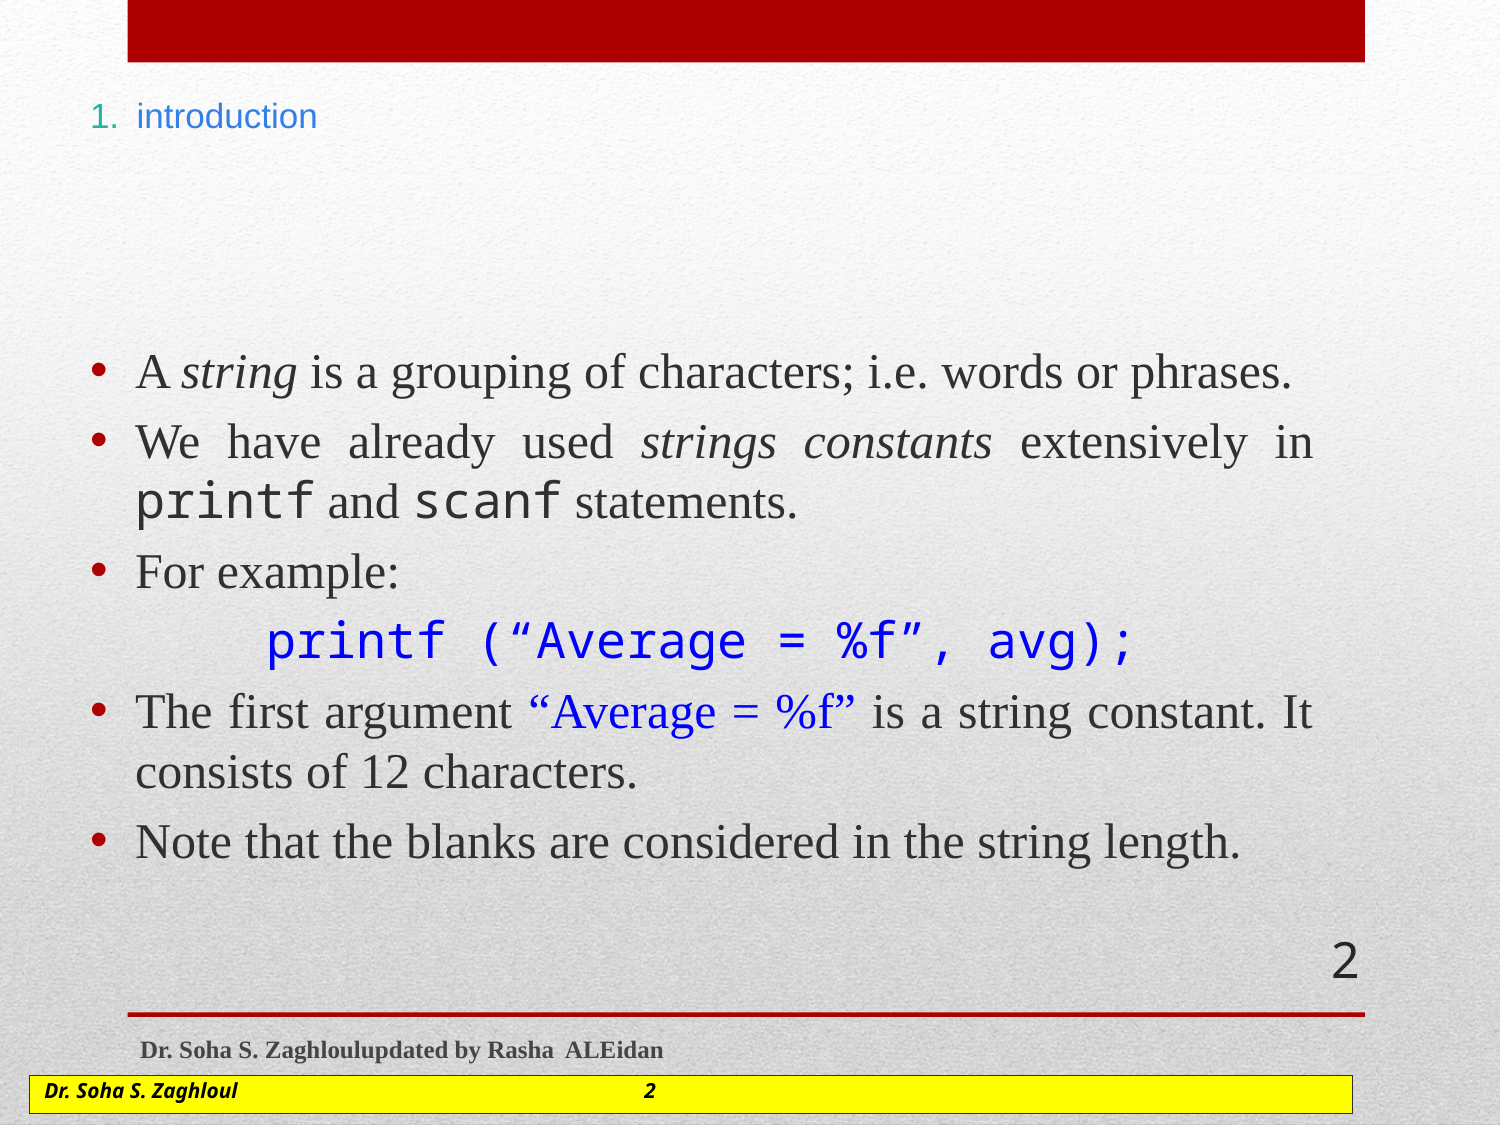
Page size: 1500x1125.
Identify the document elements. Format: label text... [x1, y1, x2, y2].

list A string is a grouping of characters; i.e. words or phrases. We have already used strings constants extensively in printf and scanf statements. For example: printf (“Average = %f”, avg); The first argument “Average = %f” is a string constant. It consists of 12 characters. Note that the blanks are considered in the string length. [75, 149, 1329, 1059]
title 1. introduction [75, 52, 1263, 149]
footer Dr. Soha S. Zaghloul updated by Rasha ALEidan [125, 1018, 925, 1075]
slide_number 2 [1250, 933, 1375, 993]
text_box Dr. Soha S. Zaghloul 2 [29, 1075, 1353, 1114]
